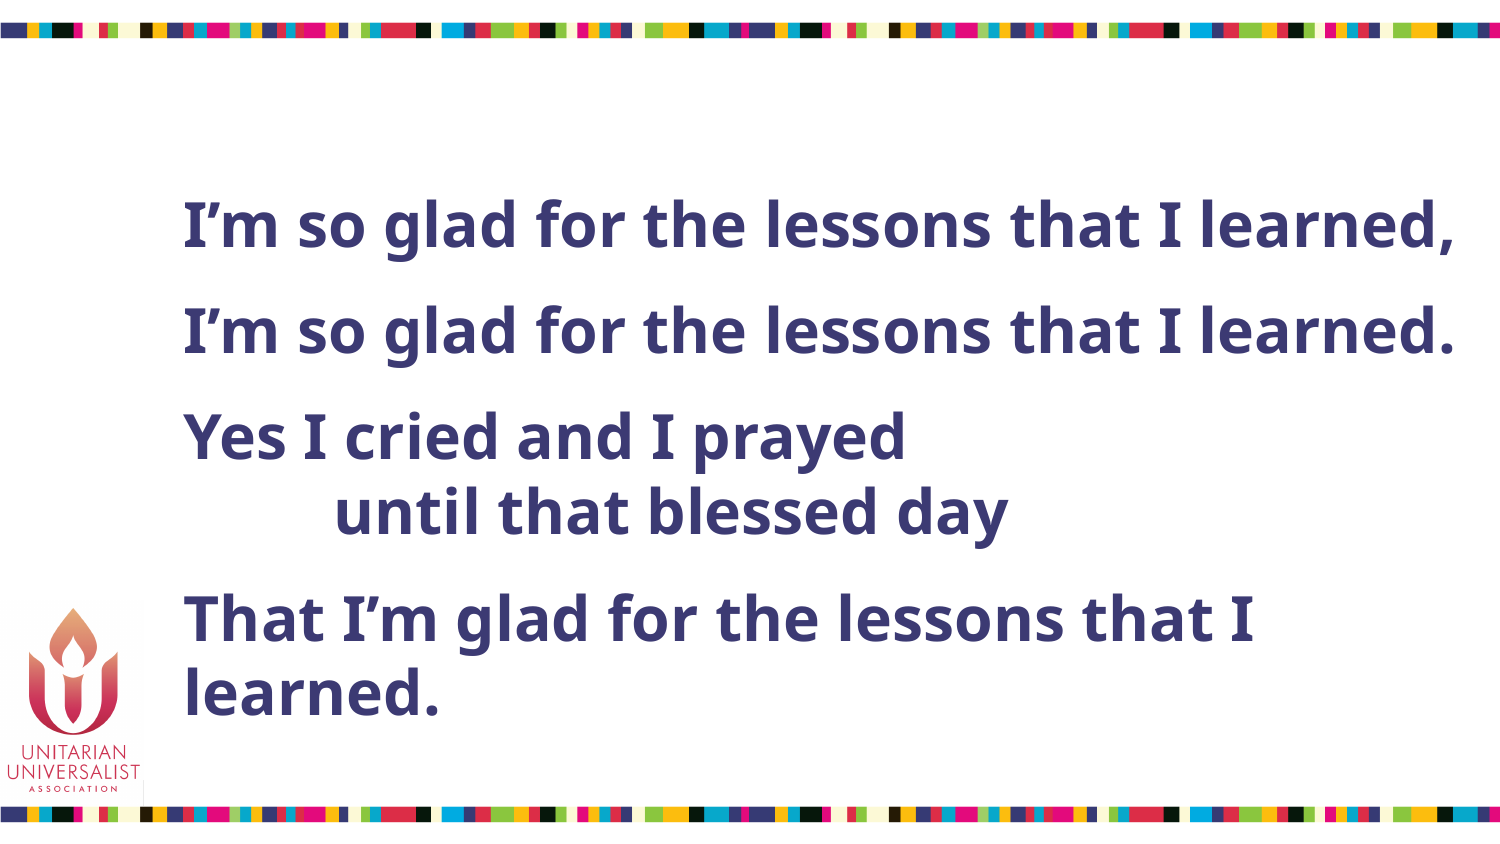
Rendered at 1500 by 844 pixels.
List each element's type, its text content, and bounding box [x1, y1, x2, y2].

picture [0, 600, 1500, 824]
text_box I’m so glad for the lessons that I learned, I’m so glad for the lessons that I learned. Yes I cried and I prayed until that blessed day That I’m glad for the lessons that I learned. [168, 170, 1491, 744]
picture [0, 22, 1500, 40]
